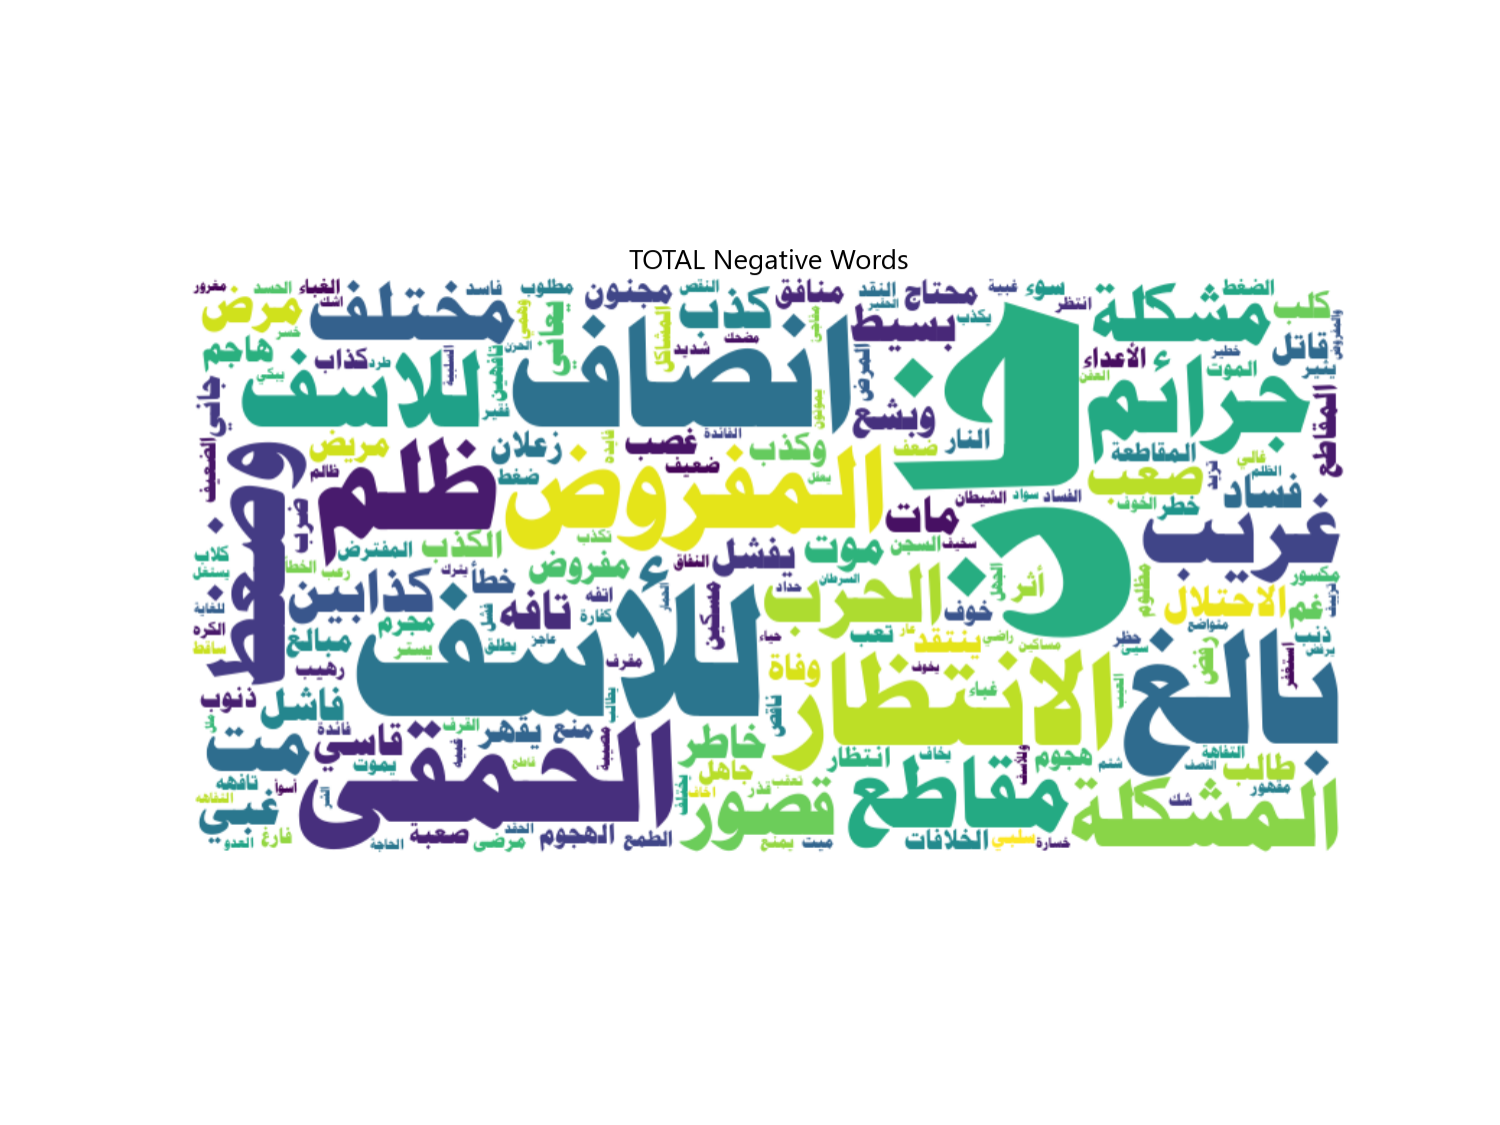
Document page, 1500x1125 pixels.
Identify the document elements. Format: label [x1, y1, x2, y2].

picture [0, 187, 1500, 938]
